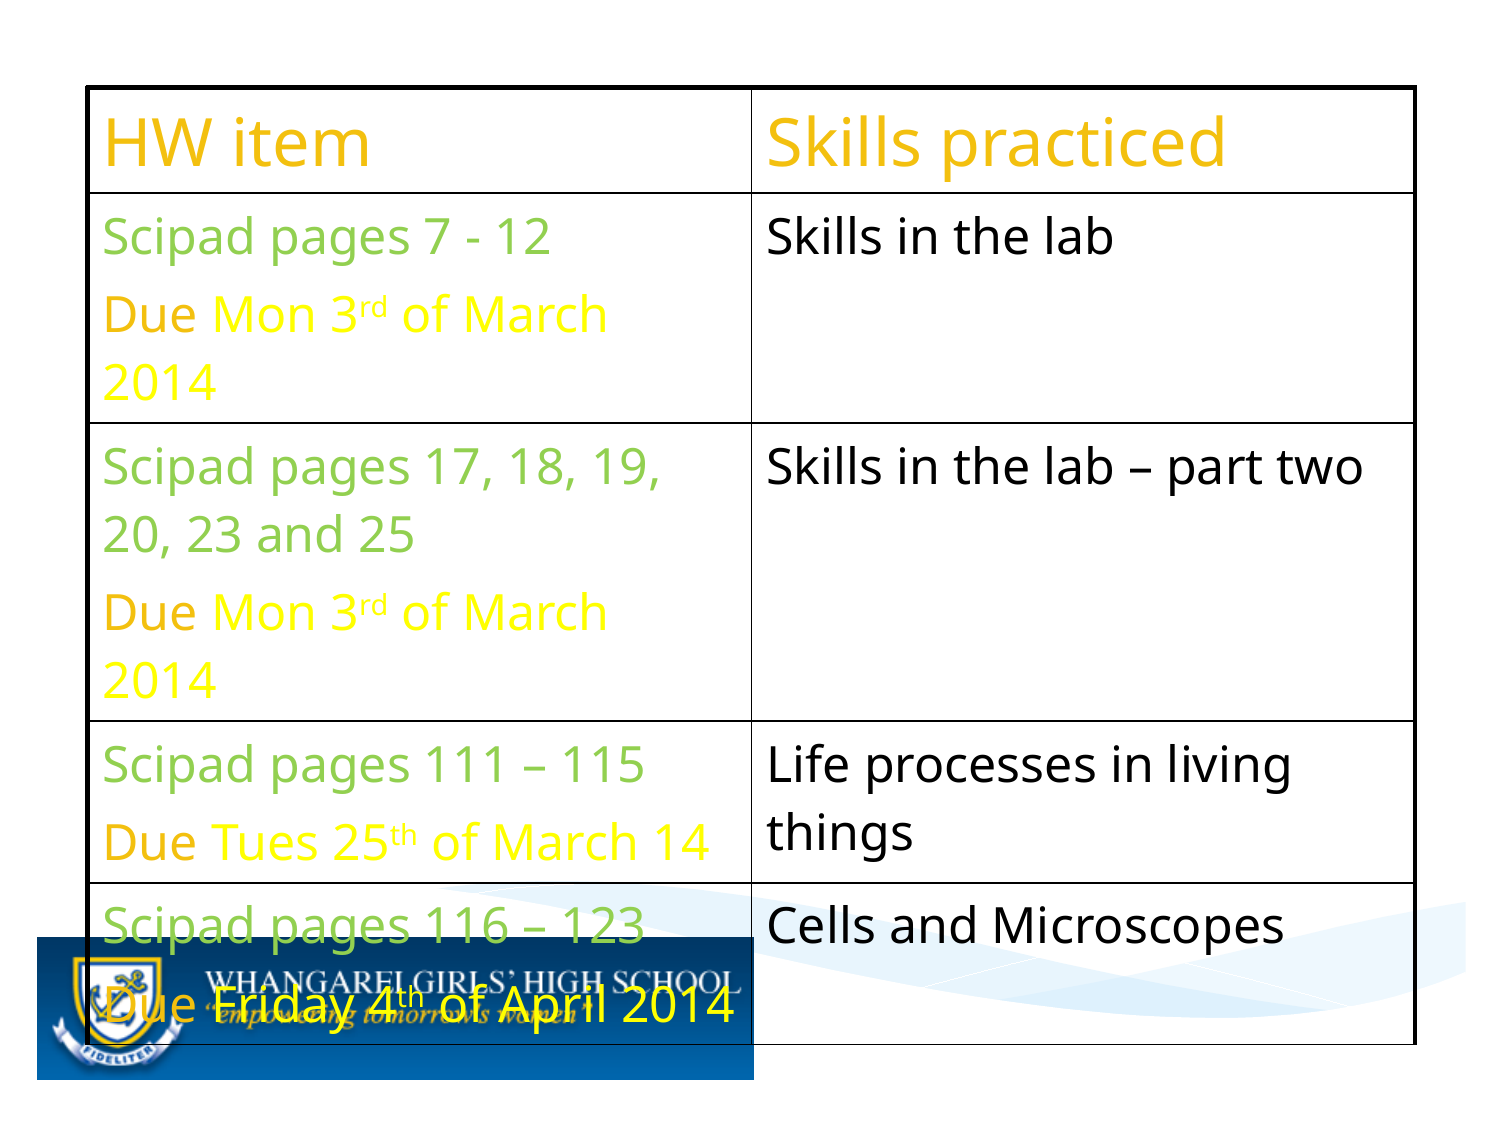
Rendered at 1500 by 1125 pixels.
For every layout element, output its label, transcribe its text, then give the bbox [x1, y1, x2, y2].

table_cell Life processes in living things [752, 722, 1413, 882]
picture [37, 937, 754, 1080]
table_cell Skills in the lab – part two [752, 424, 1413, 720]
table_cell Scipad pages 111 – 115 Due Tues 25th of March 14 [90, 722, 751, 882]
table_cell Cells and Microscopes [752, 884, 1413, 1044]
table_header HW item [90, 90, 751, 192]
table_cell Scipad pages 116 – 123 Due Friday 4th of April 2014 [90, 884, 751, 935]
table_cell Scipad pages 7 - 12 Due Mon 3rd of March 2014 [90, 194, 751, 422]
table_cell Skills in the lab [752, 194, 1413, 422]
table_cell Scipad pages 17, 18, 19, 20, 23 and 25 Due Mon 3rd of March 2014 [90, 424, 751, 720]
table_header Skills practiced [752, 90, 1413, 192]
